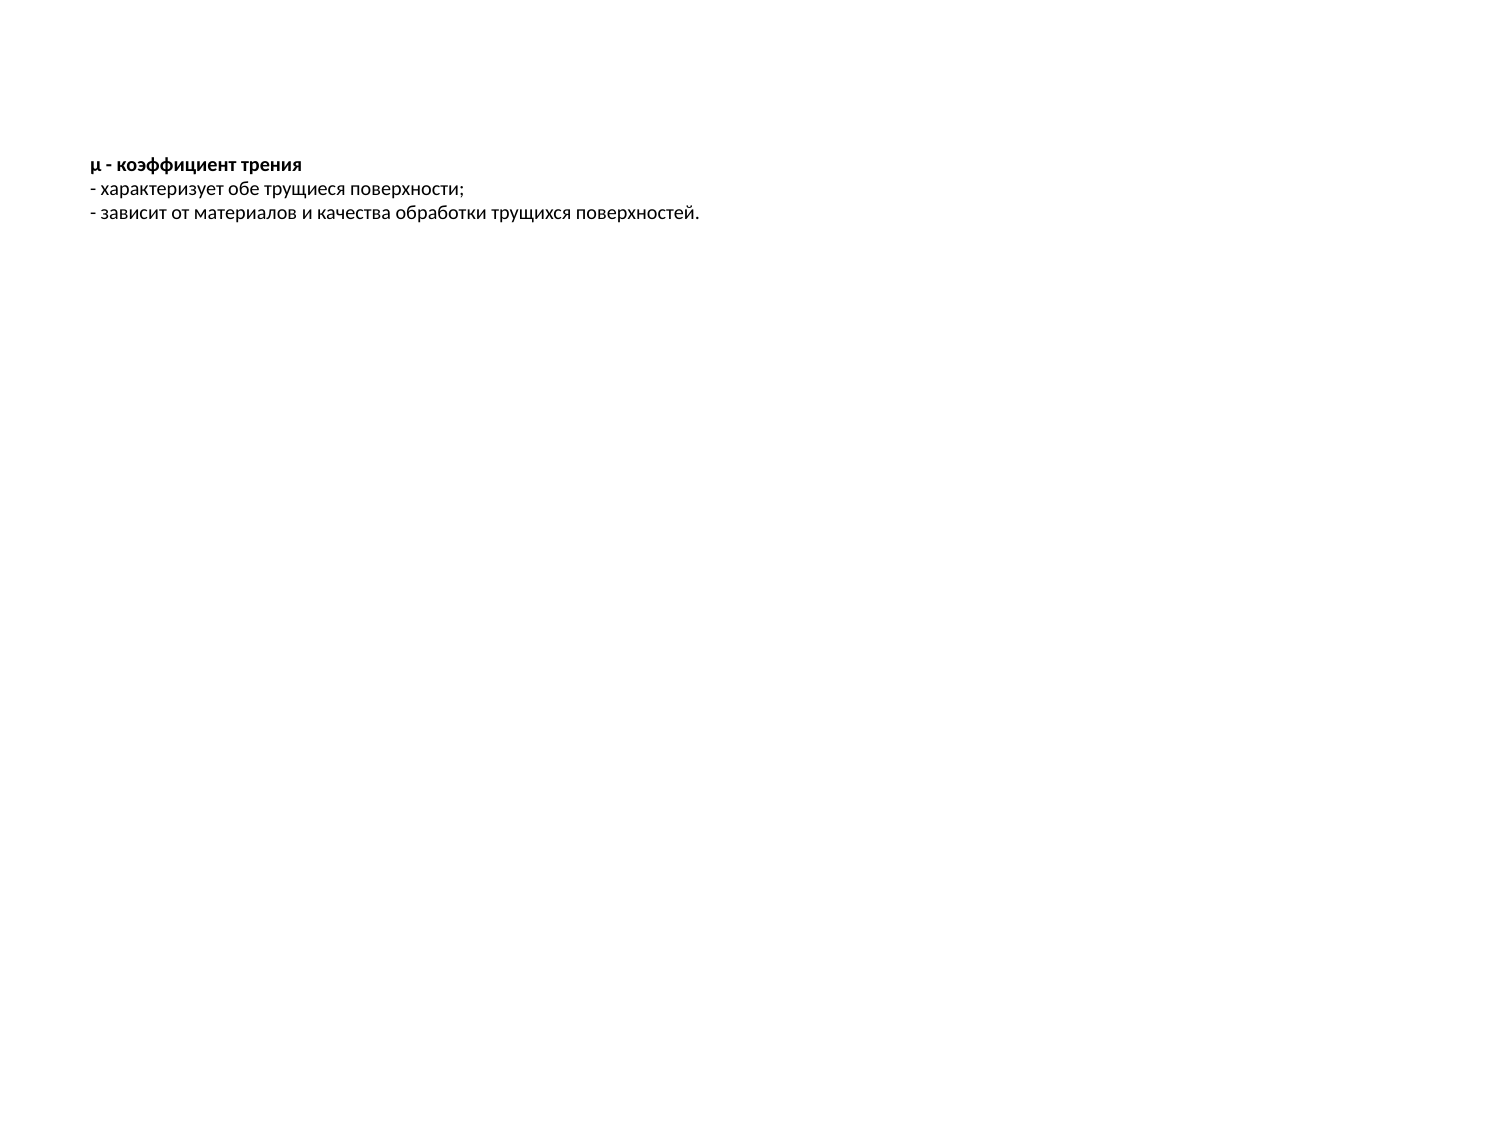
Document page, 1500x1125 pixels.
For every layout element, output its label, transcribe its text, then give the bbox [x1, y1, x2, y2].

title µ - коэффициент трения - характеризует обе трущиеся поверхности; - зависит от материалов и качества обработки трущихся поверхностей. [75, 45, 1425, 233]
